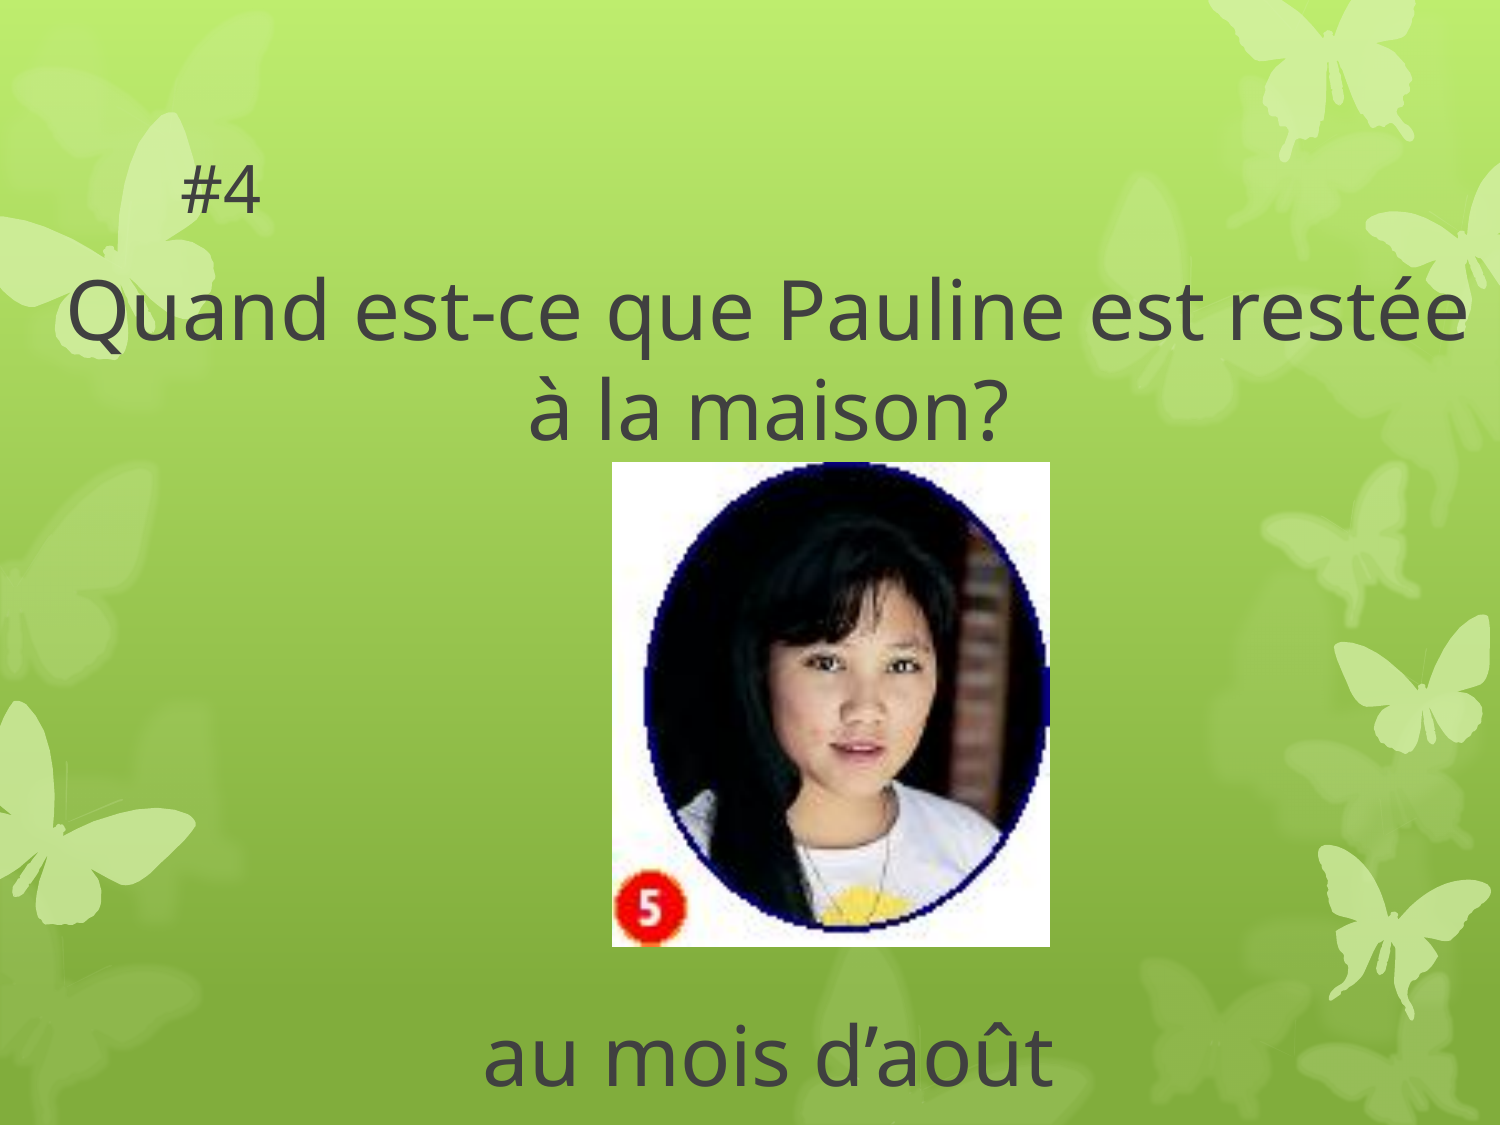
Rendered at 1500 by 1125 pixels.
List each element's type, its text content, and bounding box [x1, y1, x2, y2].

picture [611, 461, 1051, 947]
list Quand est-ce que Pauline est restée à la maison? au mois d’août [37, 249, 1500, 1088]
title #4 [165, 110, 1335, 249]
